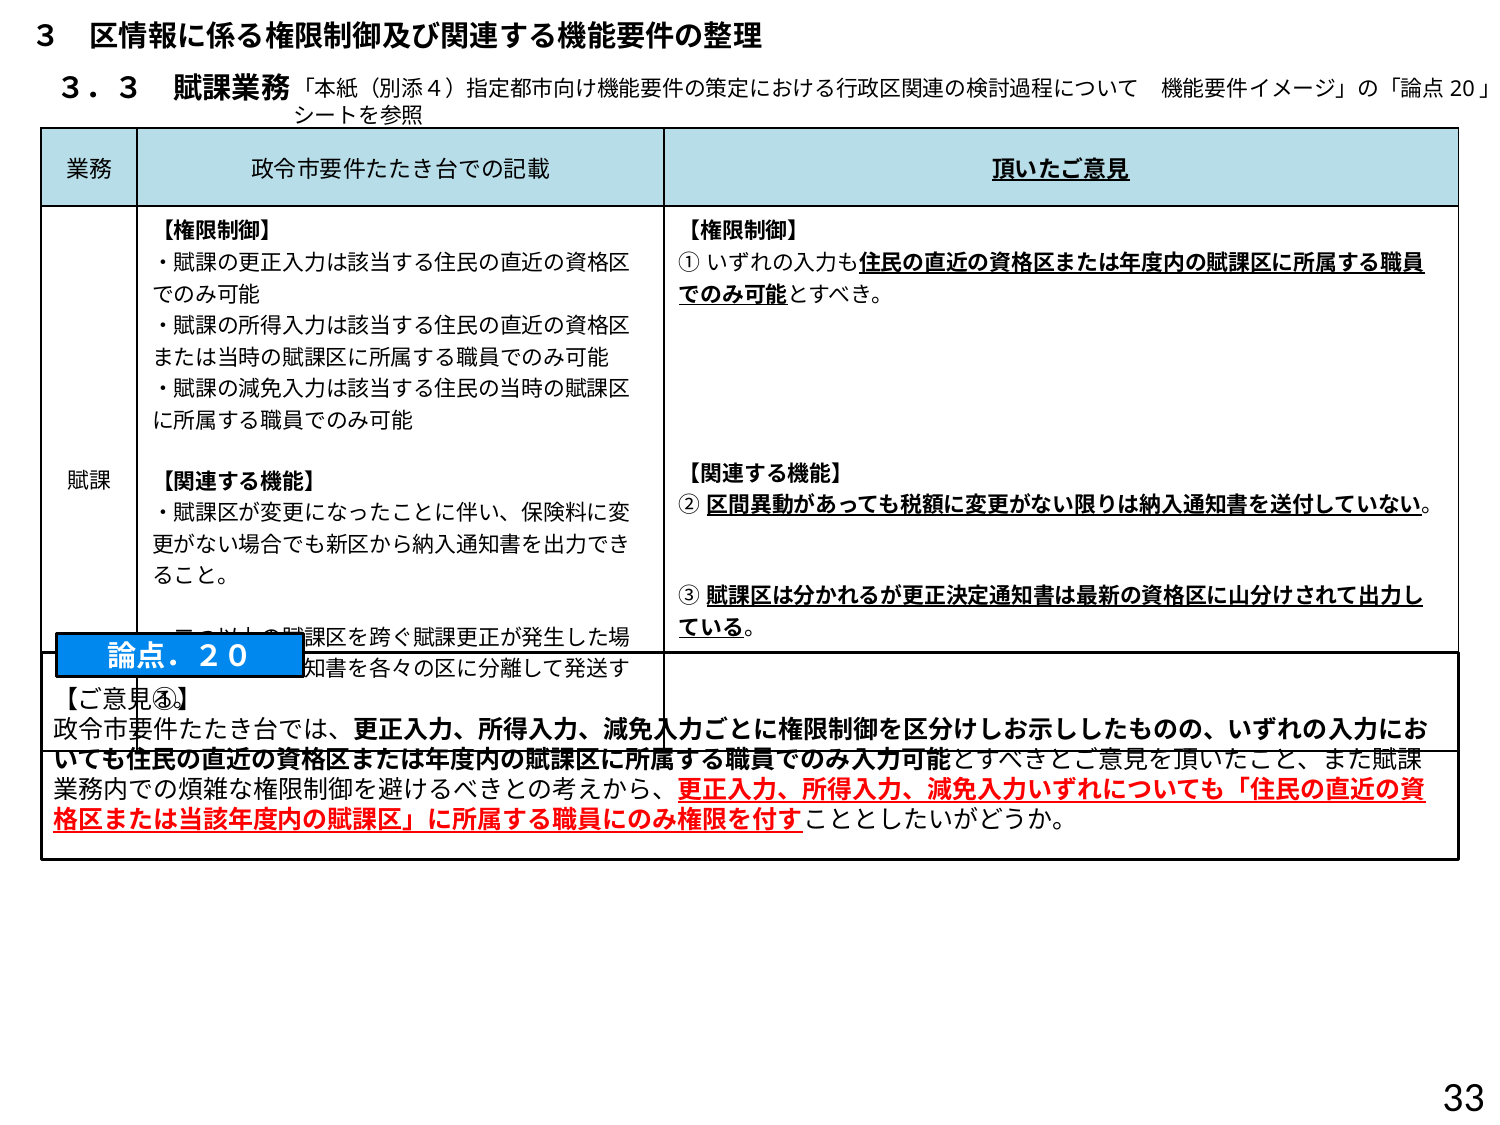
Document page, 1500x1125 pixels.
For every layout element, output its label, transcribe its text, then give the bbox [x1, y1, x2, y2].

table_header 頂いたご意見 [665, 129, 1458, 205]
text_box ３．３ 賦課業務 [41, 54, 1465, 100]
table_header 業務 [42, 129, 136, 205]
table_cell 【権限制御】 ・賦課の更正入力は該当する住民の直近の資格区でのみ可能 ・賦課の所得入力は該当する住民の直近の資格区または当時の賦課区に所属する職員でのみ可能 ・賦課の減免入力は該当する住民の当時の賦課区に所属する職員でのみ可能 【関連する機能】 ・賦課区が変更になったことに伴い、保険料に変更がない場合でも新区から納入通知書を出力できること。 ・二つ以上の賦課区を跨ぐ賦課更正が発生した場合、更正決定通知書を各々の区に分離して発送する。 [138, 207, 663, 652]
table_header 政令市要件たたき台での記載 [138, 129, 663, 205]
table_cell 賦課 [42, 207, 136, 652]
table_cell 【権限制御】 ①いずれの入力も住民の直近の資格区または年度内の賦課区に所属する職員でのみ可能とすべき。 【関連する機能】 ②区間異動があっても税額に変更がない限りは納入通知書を送付していない。 ③賦課区は分かれるが更正決定通知書は最新の資格区に山分けされて出力している。 [665, 207, 1458, 652]
text_box 論点．２０ [55, 632, 306, 679]
text_box ３ 区情報に係る権限制御及び関連する機能要件の整理 [16, 2, 1440, 49]
slide_number 32 [1149, 1065, 1500, 1125]
text_box 【ご意見①】 政令市要件たたき台では、更正入力、所得入力、減免入力ごとに権限制御を区分けしお示ししたものの、いずれの入力においても住民の直近の資格区または年度内の賦課区に所属する職員でのみ入力可能とすべきとご意見を頂いたこと、また賦課業務内での煩雑な権限制御を避けるべきとの考えから、更正入力、所得入力、減免入力いずれについても「住民の直近の資格区または当該年度内の賦課区」に所属する職員にのみ権限を付すこととしたいがどうか。 [41, 652, 1459, 860]
text_box 「本紙（別添４）指定都市向け機能要件の策定における行政区関連の検討過程について 機能要件イメージ」の「論点20」シートを参照 [278, 60, 1500, 112]
